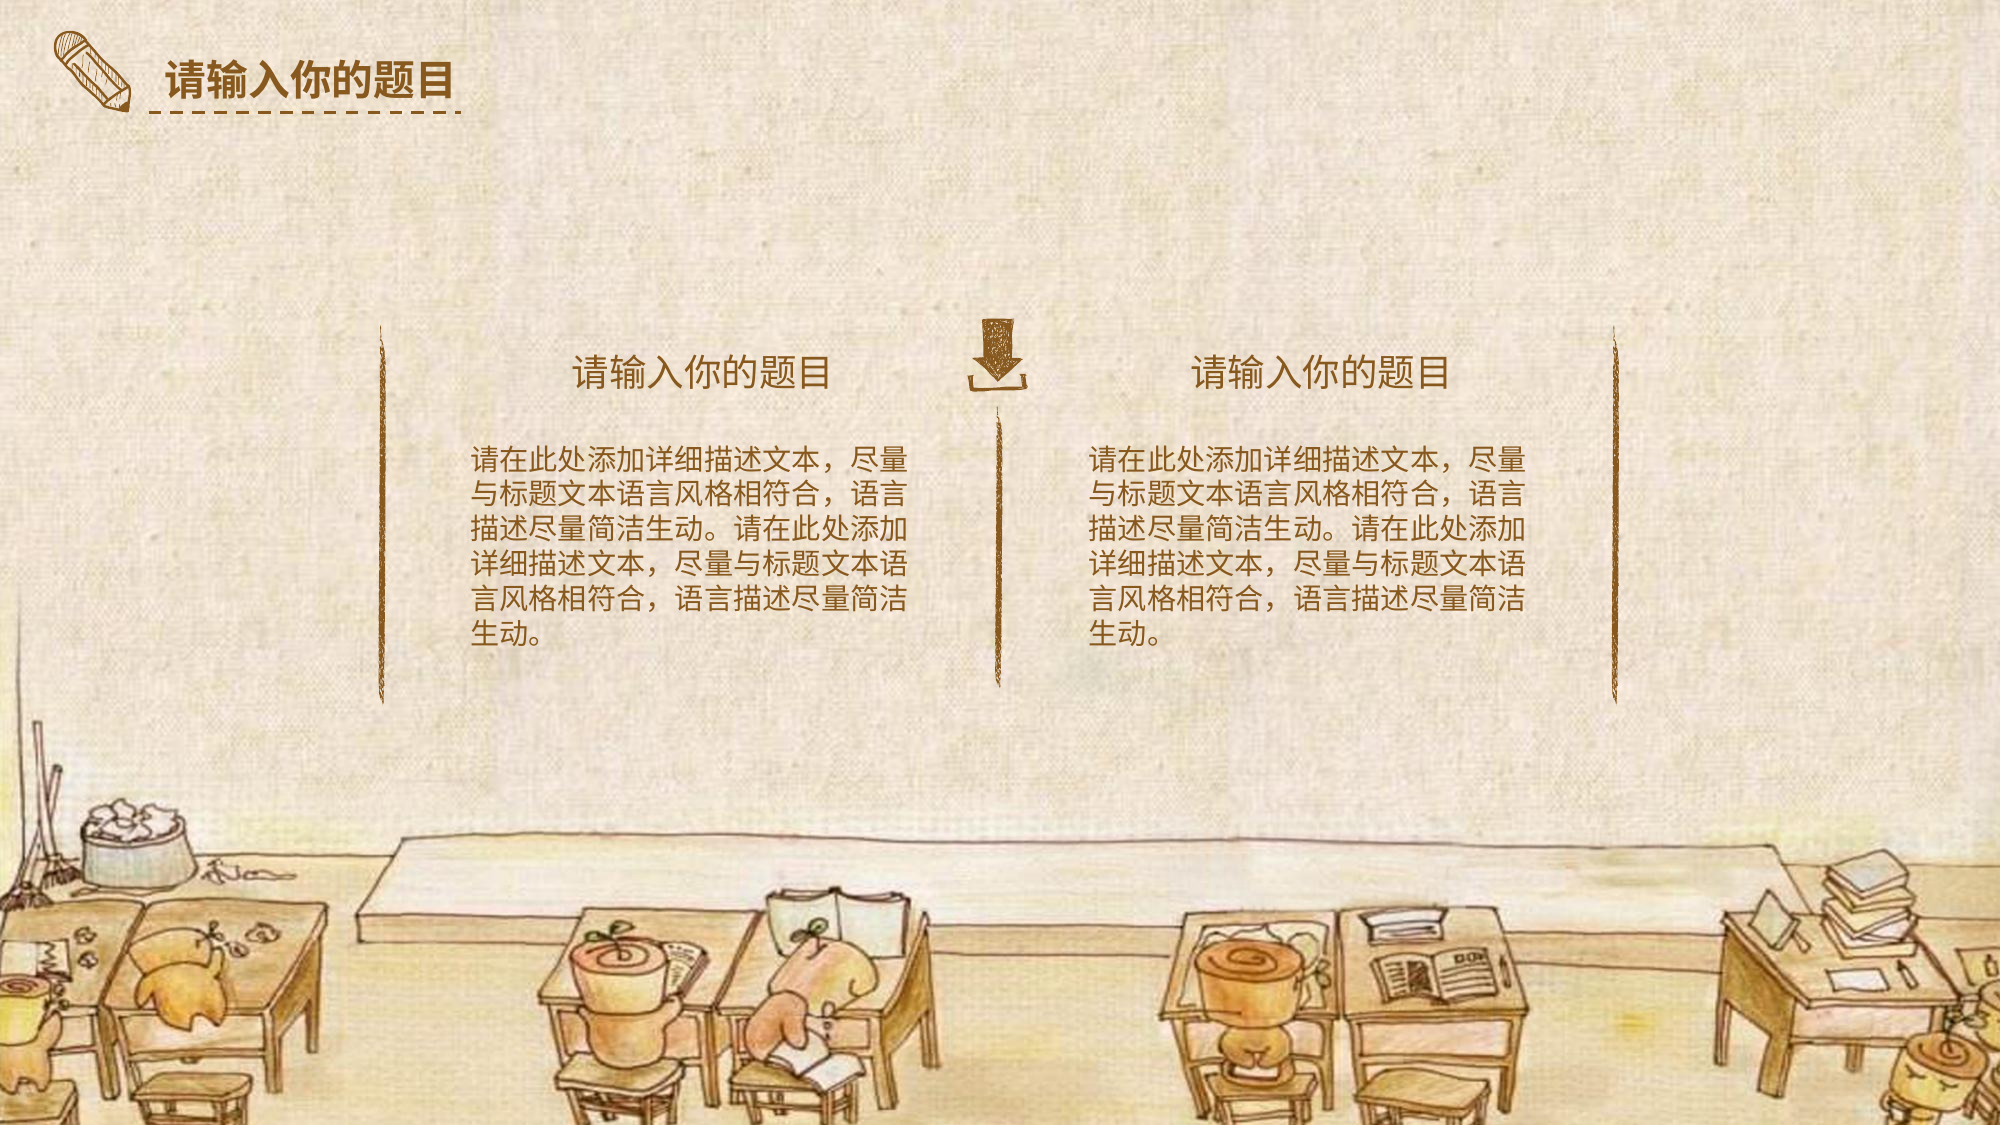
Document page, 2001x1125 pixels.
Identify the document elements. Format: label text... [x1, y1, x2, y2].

text_box [1611, 324, 1619, 706]
text_box [995, 405, 1003, 689]
text_box 请在此处添加详细描述文本，尽量与标题文本语言风格相符合，语言描述尽量简洁生动。请在此处添加详细描述文本，尽量与标题文本语言风格相符合，语言描述尽量简洁生动。 [1073, 433, 1544, 658]
text_box 请在此处添加详细描述文本，尽量与标题文本语言风格相符合，语言描述尽量简洁生动。请在此处添加详细描述文本，尽量与标题文本语言风格相符合，语言描述尽量简洁生动。 [455, 433, 926, 658]
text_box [967, 318, 1028, 392]
text_box 请输入你的题目 [557, 342, 850, 402]
text_box [378, 324, 386, 706]
picture [0, 0, 2000, 1125]
text_box 请输入你的题目 [1175, 342, 1468, 402]
